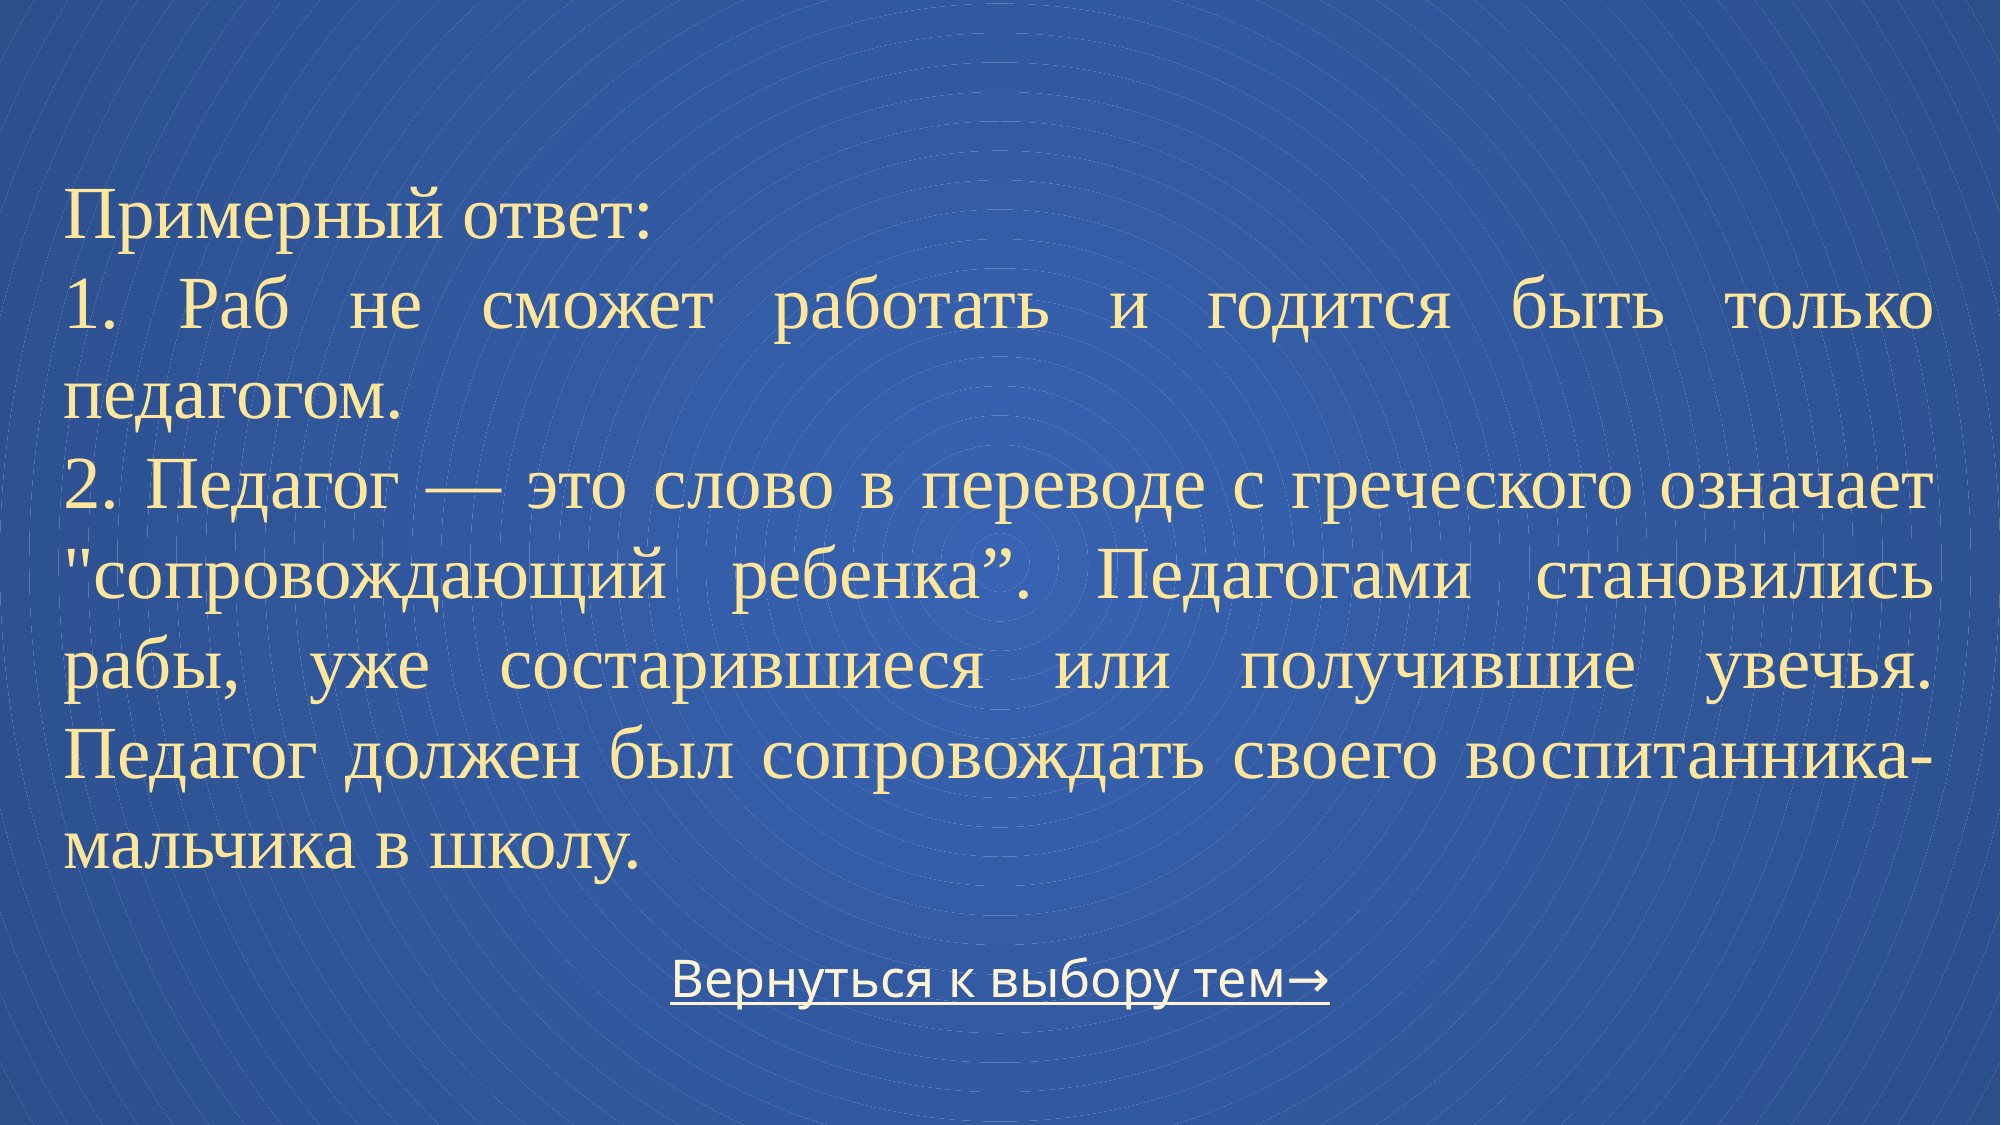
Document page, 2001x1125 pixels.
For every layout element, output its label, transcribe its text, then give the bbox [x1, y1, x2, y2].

text_box Вернуться к выбору тем→ [655, 938, 1345, 1024]
text_box Примерный ответ: 1. Раб не сможет работать и годится быть только педагогом. 2. Педагог — это слово в переводе с греческого означает "сопровождающий ребенка”. Педагогами становились рабы, уже состарившиеся или получившие увечья. Педагог должен был сопровождать своего воспитанника-мальчика в школу. [48, 155, 1952, 891]
